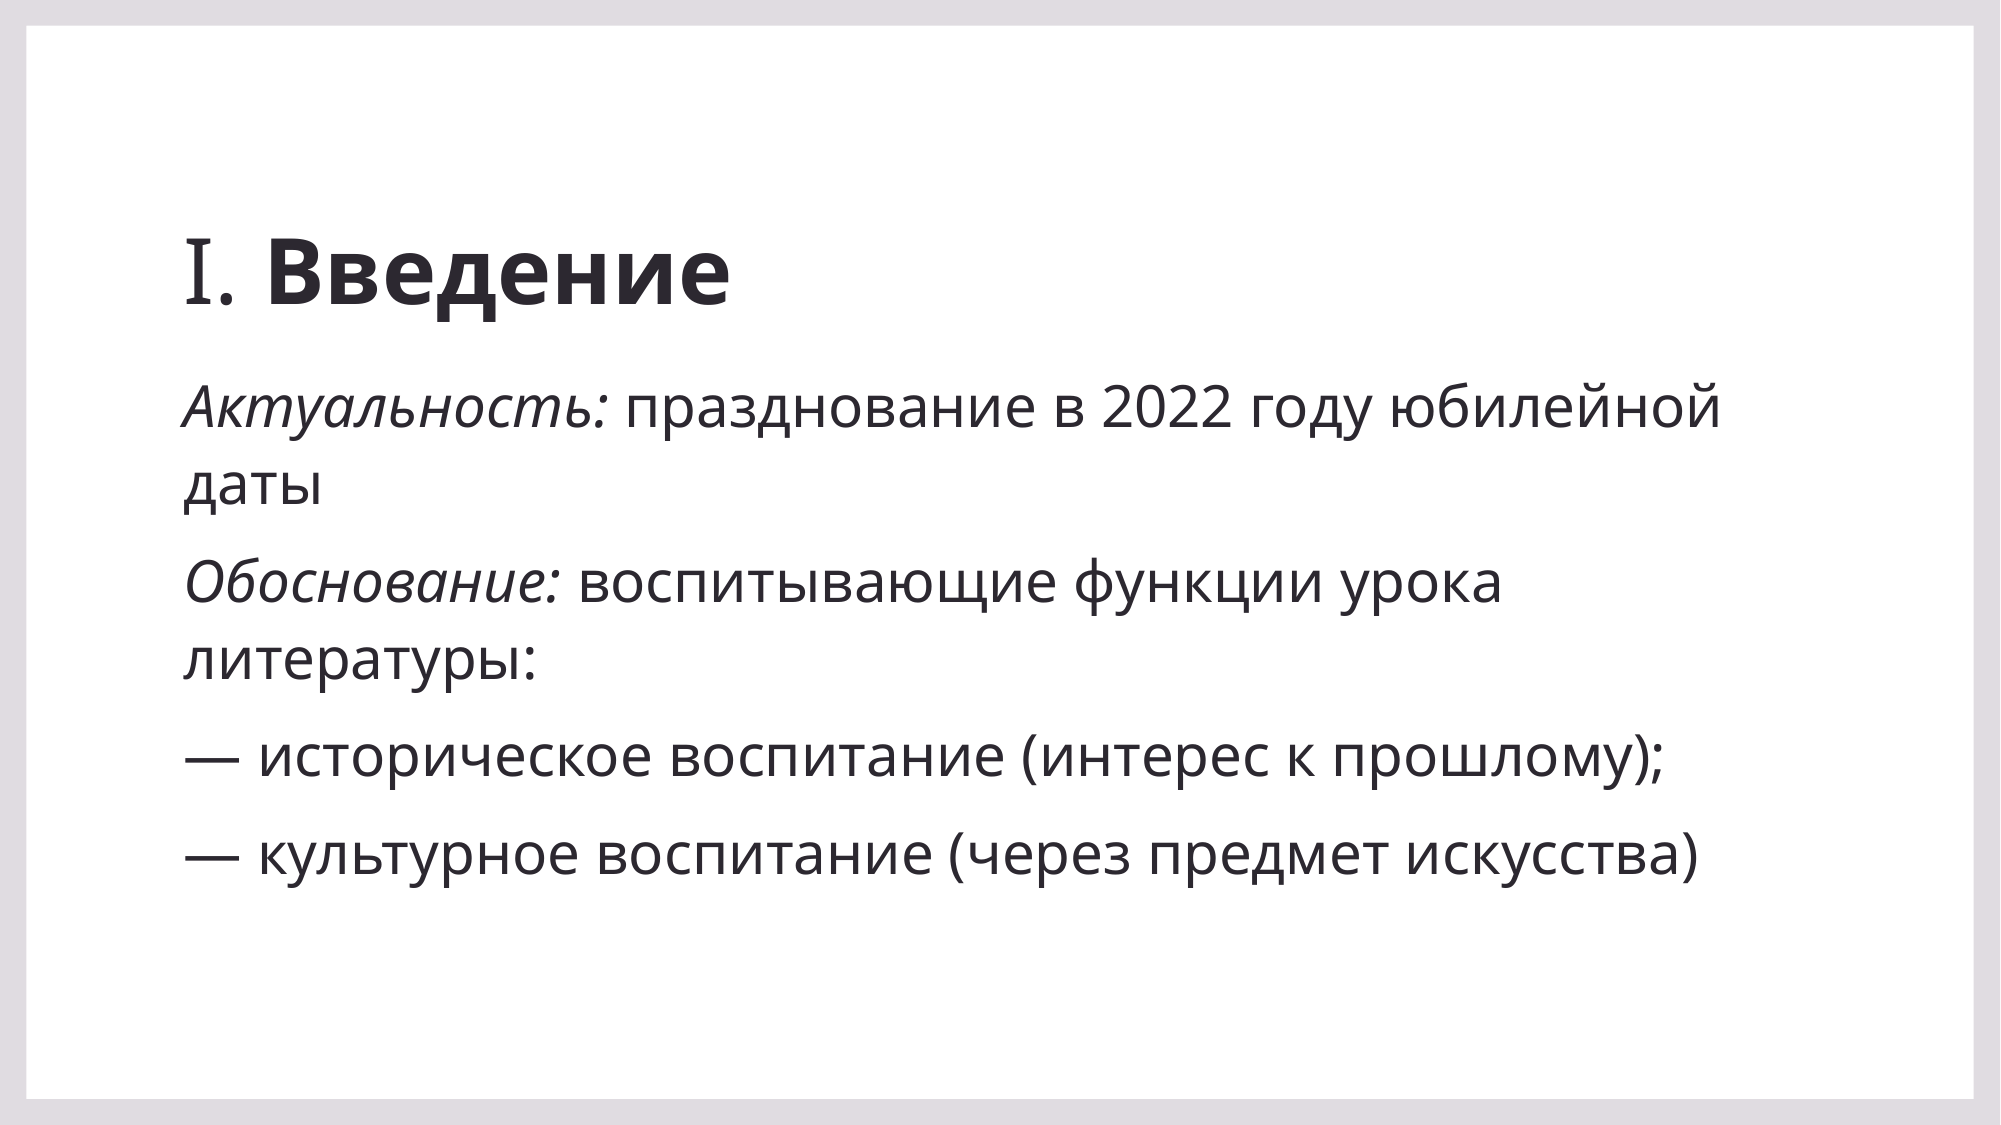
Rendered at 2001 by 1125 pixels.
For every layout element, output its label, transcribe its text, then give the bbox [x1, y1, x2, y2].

title I. Введение [168, 118, 1832, 331]
list Актуальность: празднование в 2022 году юбилейной даты Обоснование: воспитывающие функции урока литературы: — историческое воспитание (интерес к прошлому); — культурное воспитание (через предмет искусства) [168, 354, 1832, 1006]
